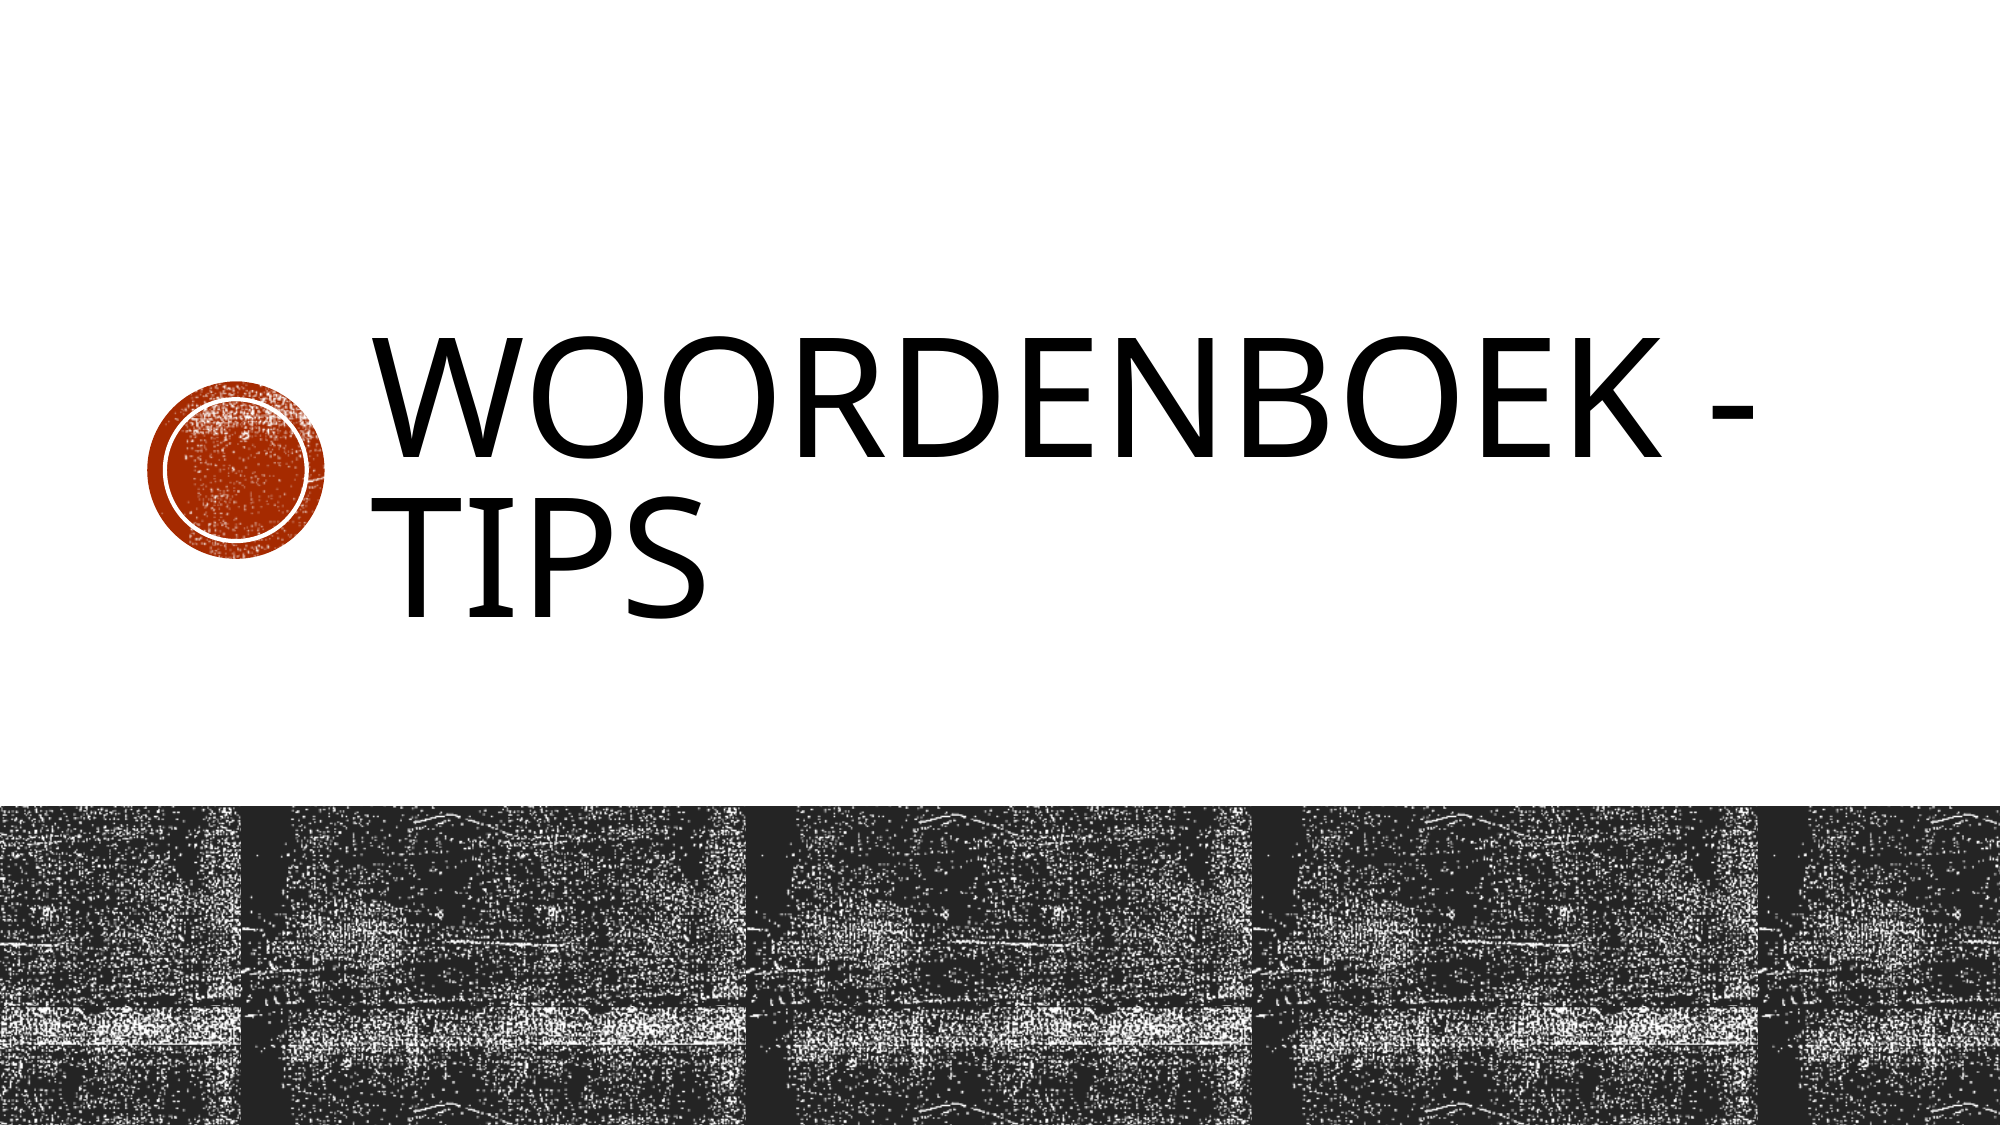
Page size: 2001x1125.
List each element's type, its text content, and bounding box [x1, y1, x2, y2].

title Woordenboek - tips [355, 201, 1878, 779]
